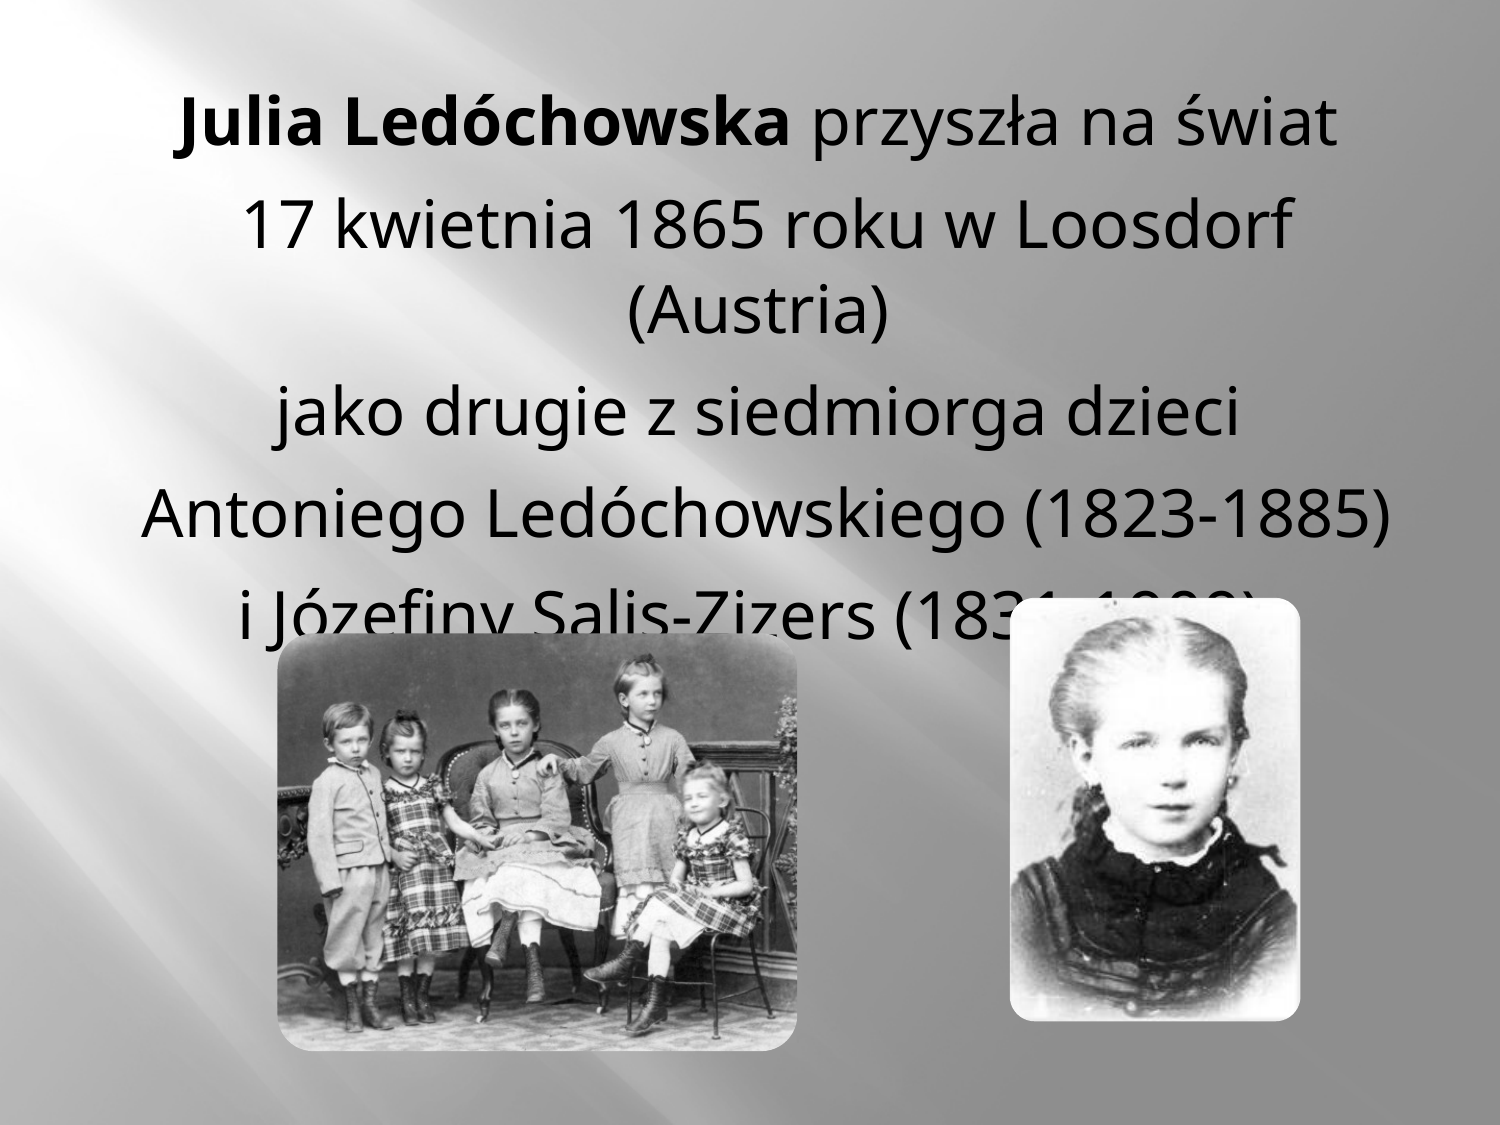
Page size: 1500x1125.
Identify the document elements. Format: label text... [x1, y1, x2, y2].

picture [1009, 597, 1301, 1022]
text_box Julia Ledóchowska przyszła na świat 17 kwietnia 1865 roku w Loosdorf (Austria) jako drugie z siedmiorga dzieci Antoniego Ledóchowskiego (1823-1885) i Józefiny Salis-Zizers (1831-1909). [123, 66, 1412, 661]
picture [277, 633, 798, 1052]
